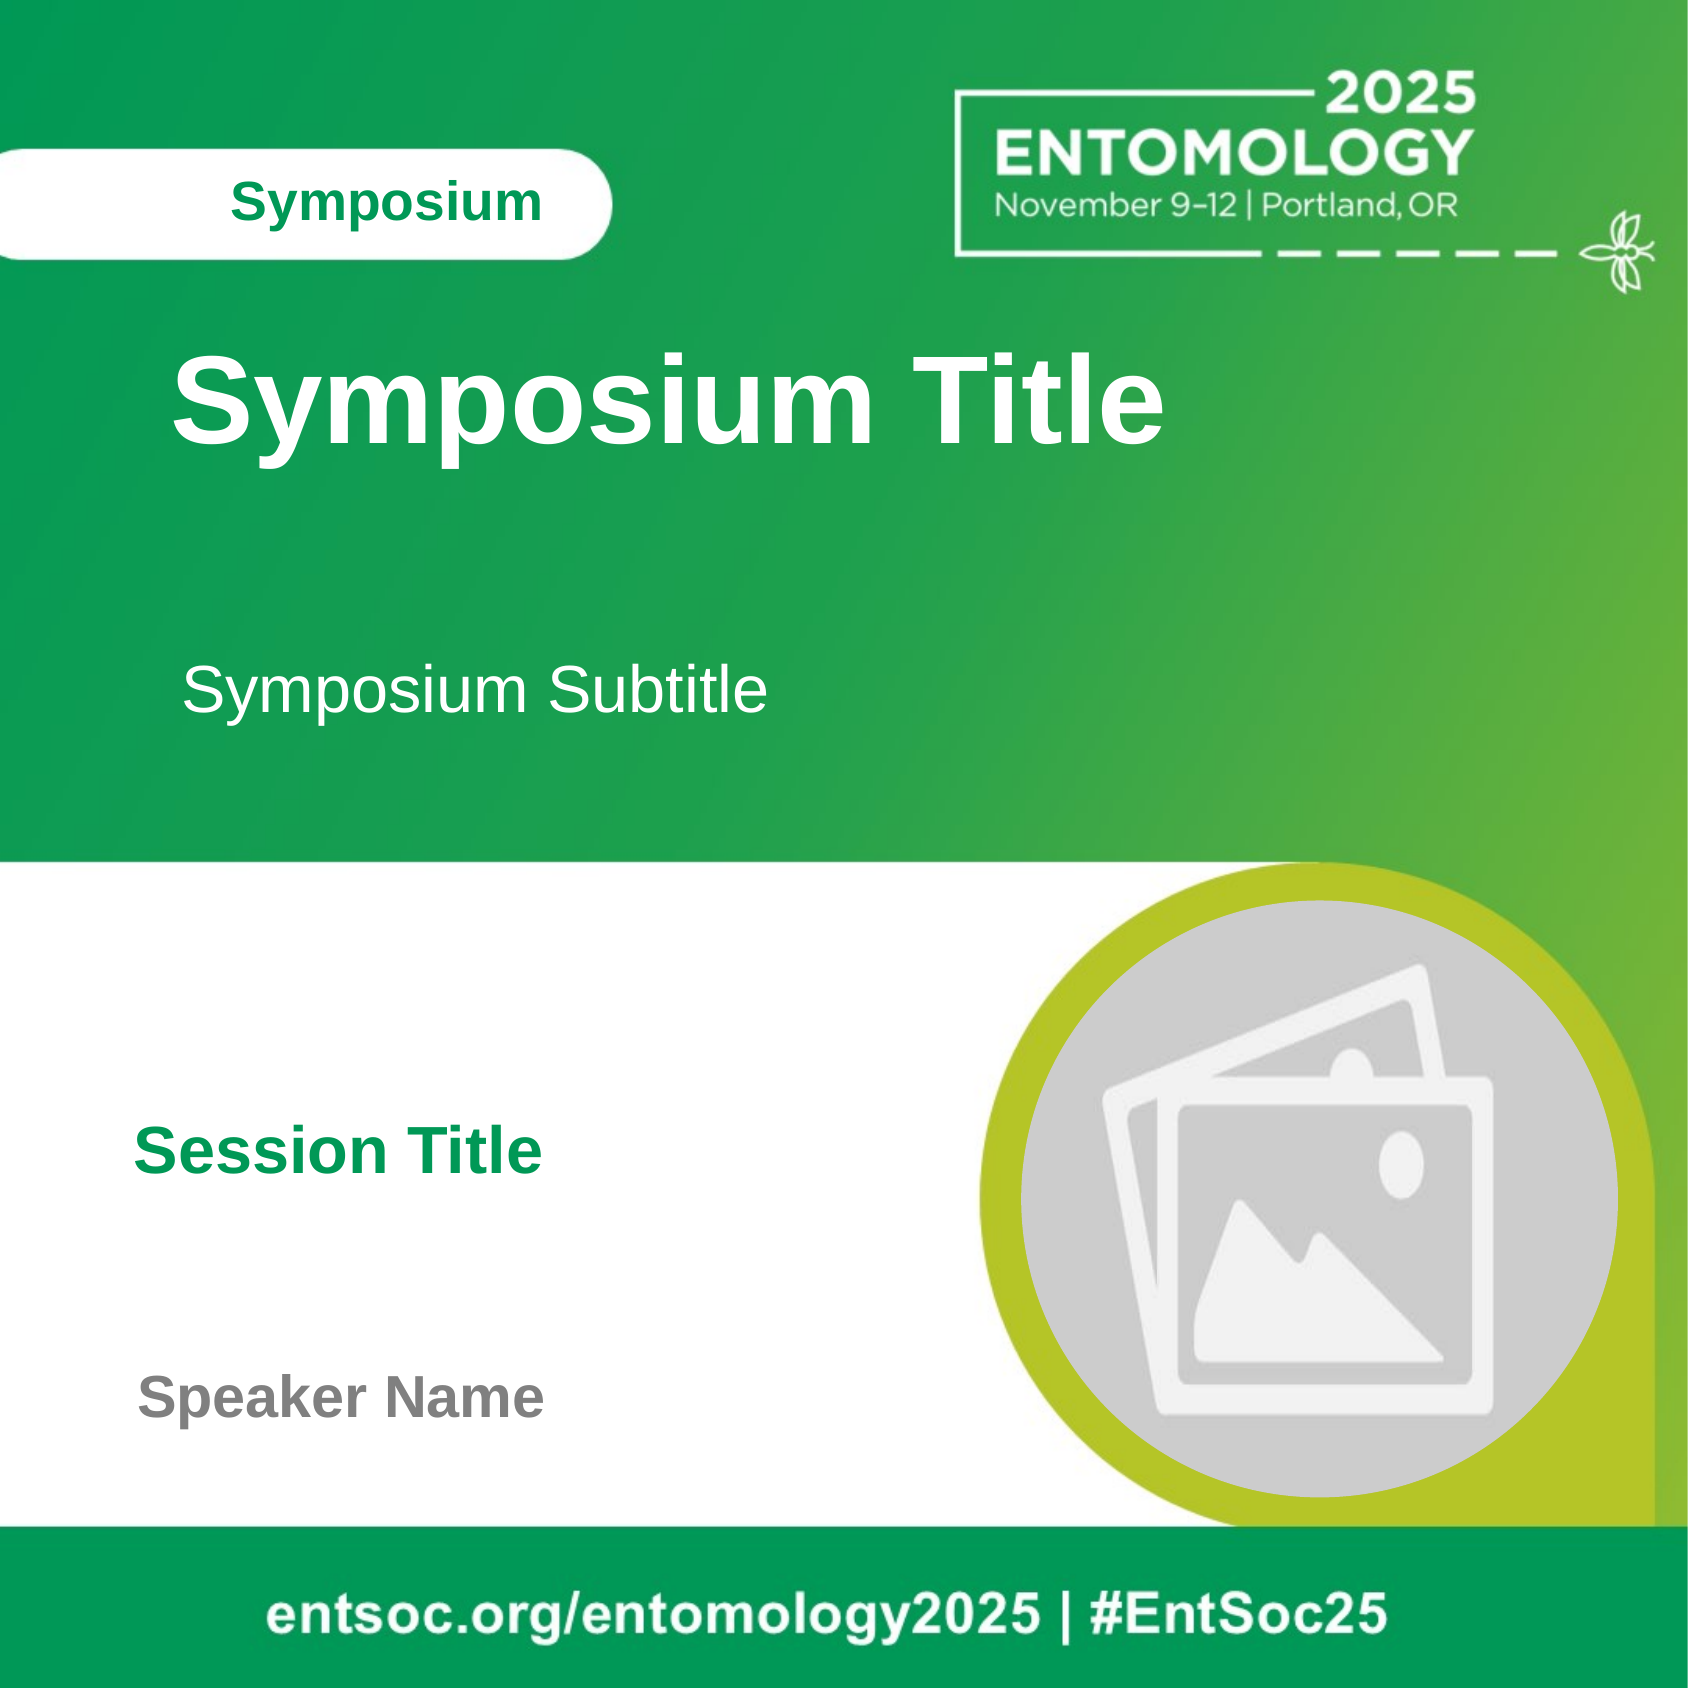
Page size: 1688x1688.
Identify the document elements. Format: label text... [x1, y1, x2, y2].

text_box [1021, 900, 1618, 1498]
text_box Symposium [122, 168, 544, 232]
picture [0, 0, 1688, 1688]
text_box Session Title [133, 1118, 866, 1187]
text_box Speaker Name [137, 1362, 890, 1430]
text_box Symposium Title [170, 318, 1396, 469]
text_box Symposium Subtitle [166, 638, 1360, 734]
